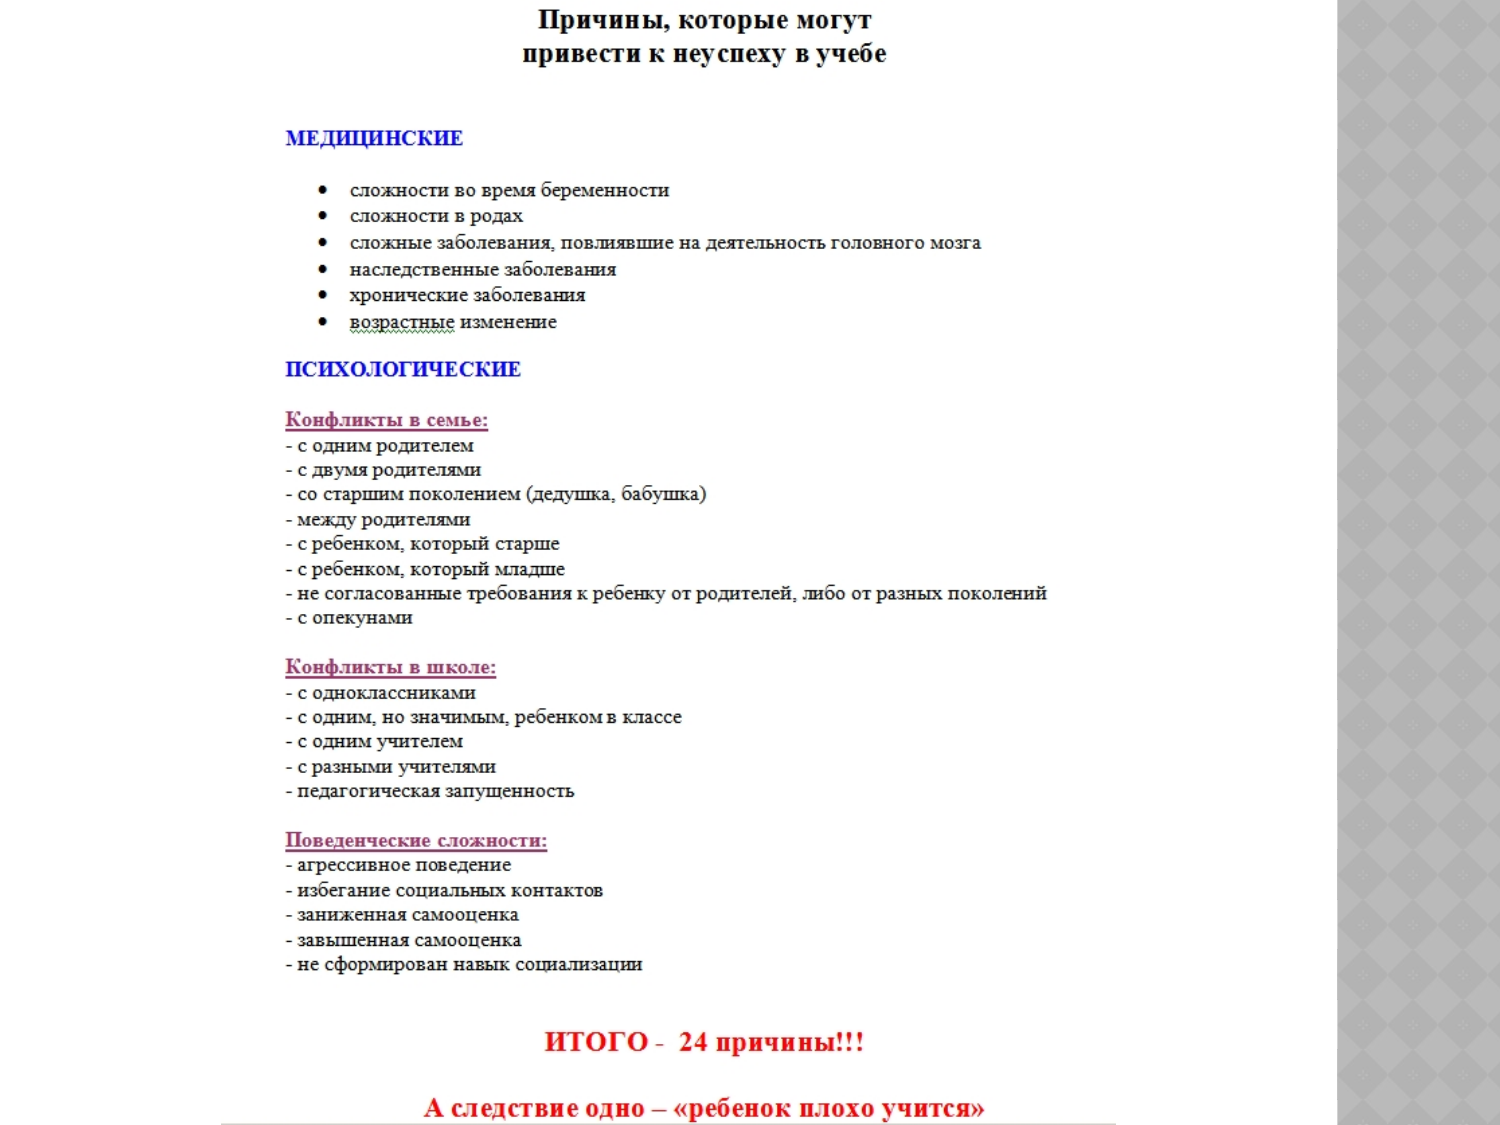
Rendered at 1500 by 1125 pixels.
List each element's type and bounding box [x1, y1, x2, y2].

list [221, 0, 1117, 1125]
